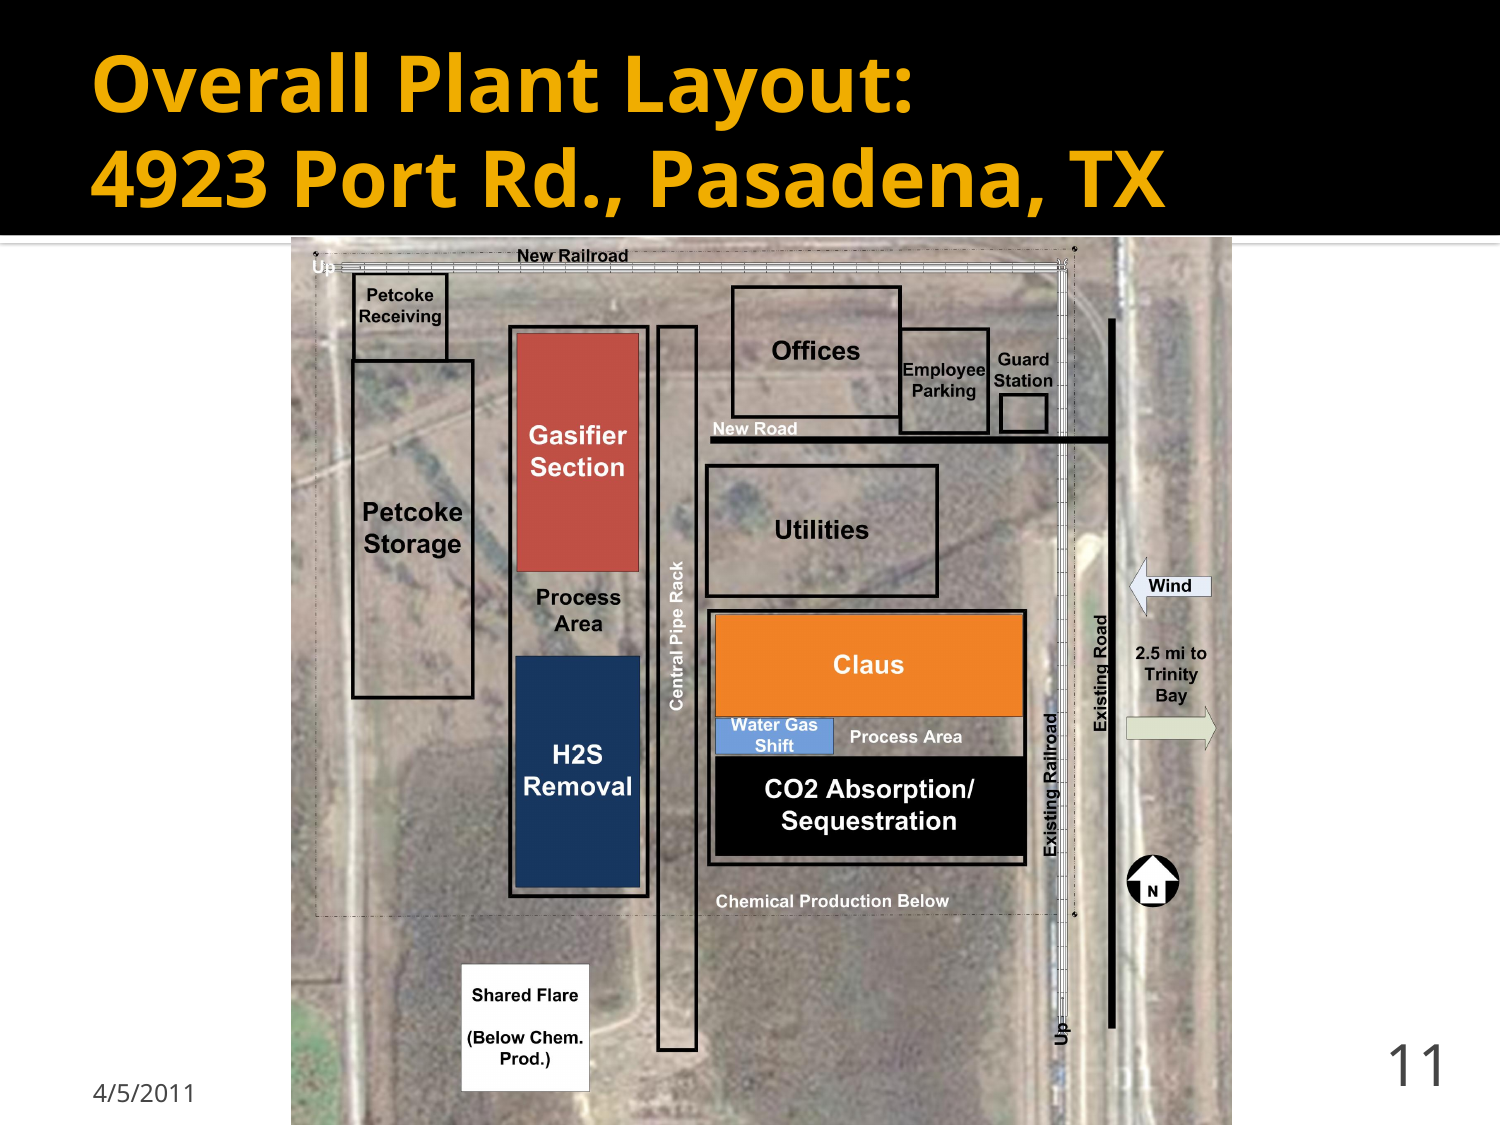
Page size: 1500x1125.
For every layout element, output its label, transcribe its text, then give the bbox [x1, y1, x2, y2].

slide_number 11 [1345, 1062, 1467, 1108]
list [291, 237, 1232, 1125]
title Overall Plant Layout: 4923 Port Rd., Pasadena, TX [75, 25, 1425, 231]
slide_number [75, 1062, 285, 1108]
